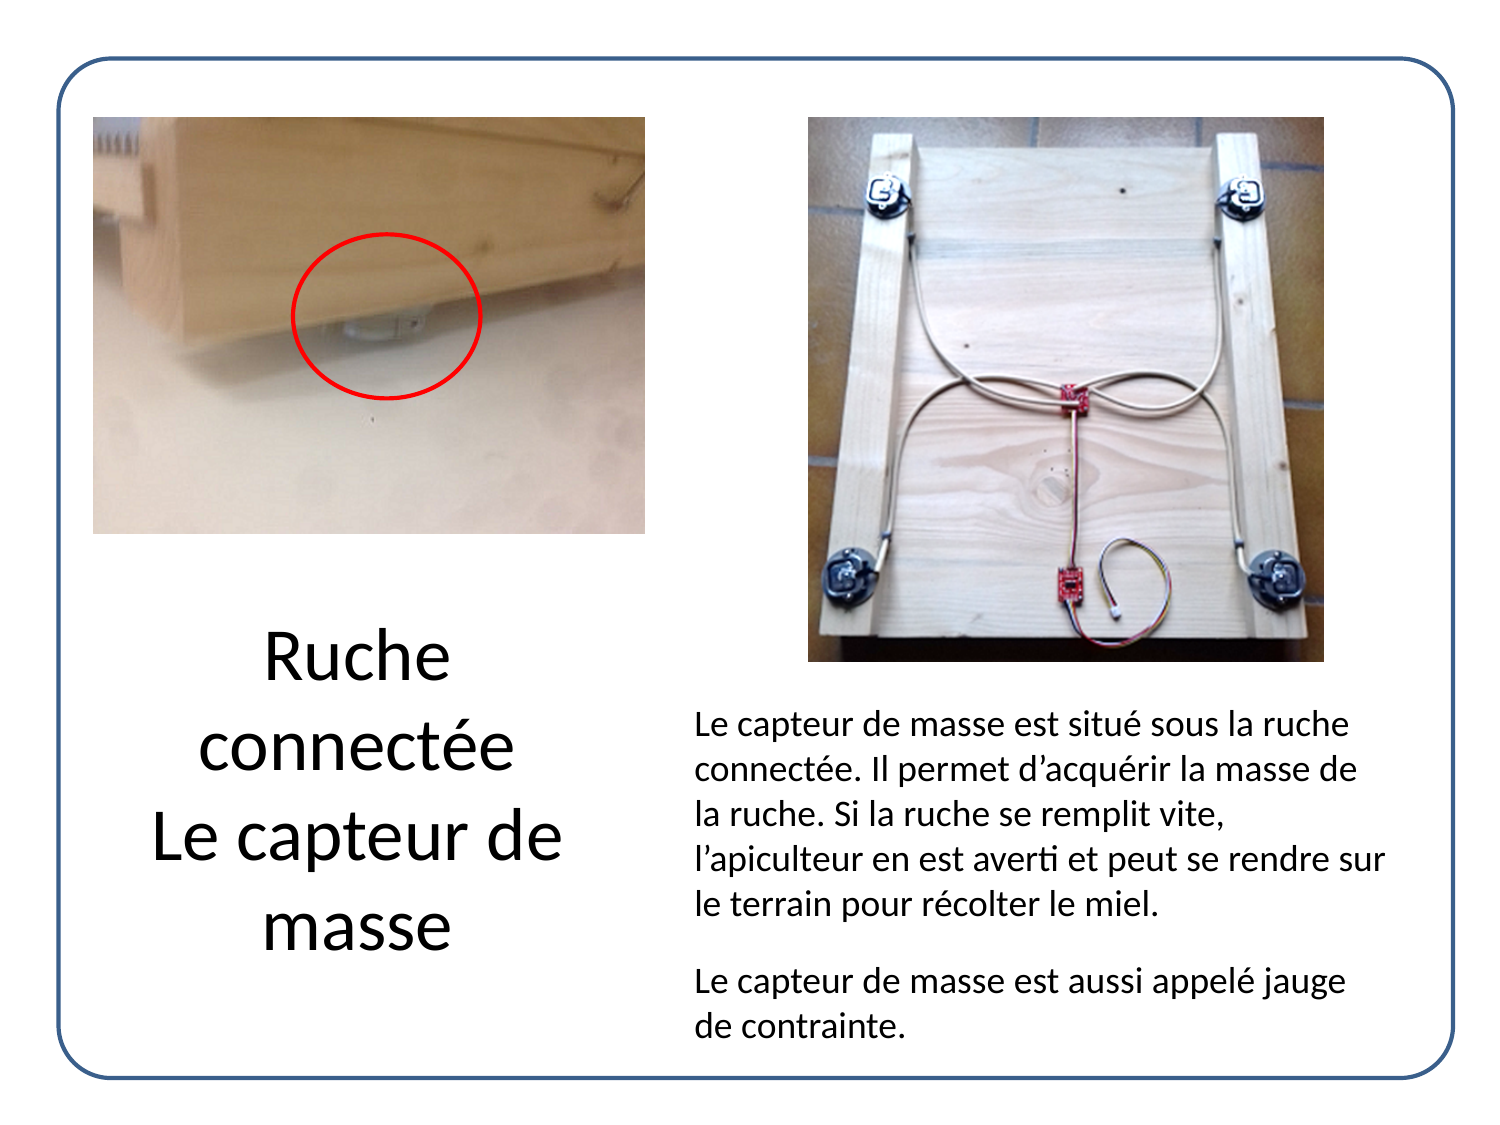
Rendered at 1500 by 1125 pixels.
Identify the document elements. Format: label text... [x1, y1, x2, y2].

text_box [56, 56, 1456, 1081]
text_box Le capteur de masse est situé sous la ruche connectée. Il permet d’acquérir la masse de la ruche. Si la ruche se remplit vite, l’apiculteur en est averti et peut se rendre sur le terrain pour récolter le miel. [679, 691, 1407, 932]
text_box Ruche connectée Le capteur de masse [82, 597, 633, 973]
picture [808, 116, 1324, 663]
text_box Le capteur de masse est aussi appelé jauge de contrainte. [679, 949, 1383, 1054]
picture [93, 116, 645, 535]
